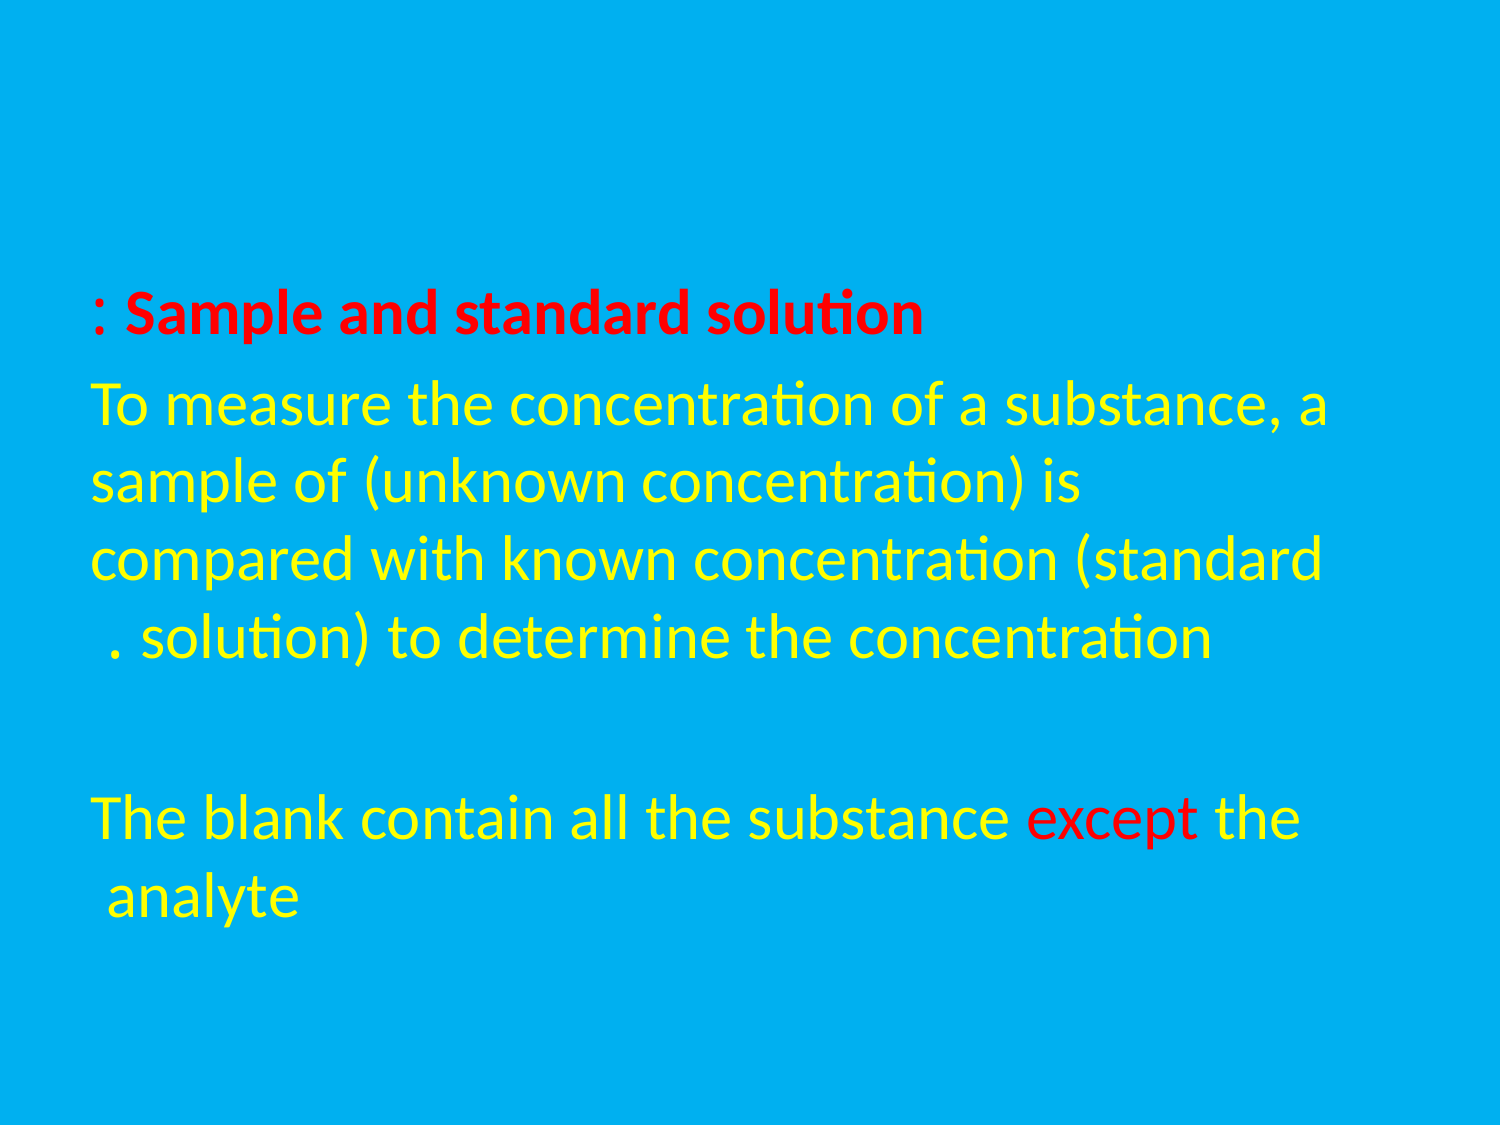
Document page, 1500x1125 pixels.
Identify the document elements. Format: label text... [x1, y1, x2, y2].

list Sample and standard solution : To measure the concentration of a substance, a sample of (unknown concentration) is compared with known concentration (standard solution) to determine the concentration . The blank contain all the substance except the analyte [75, 262, 1425, 1005]
